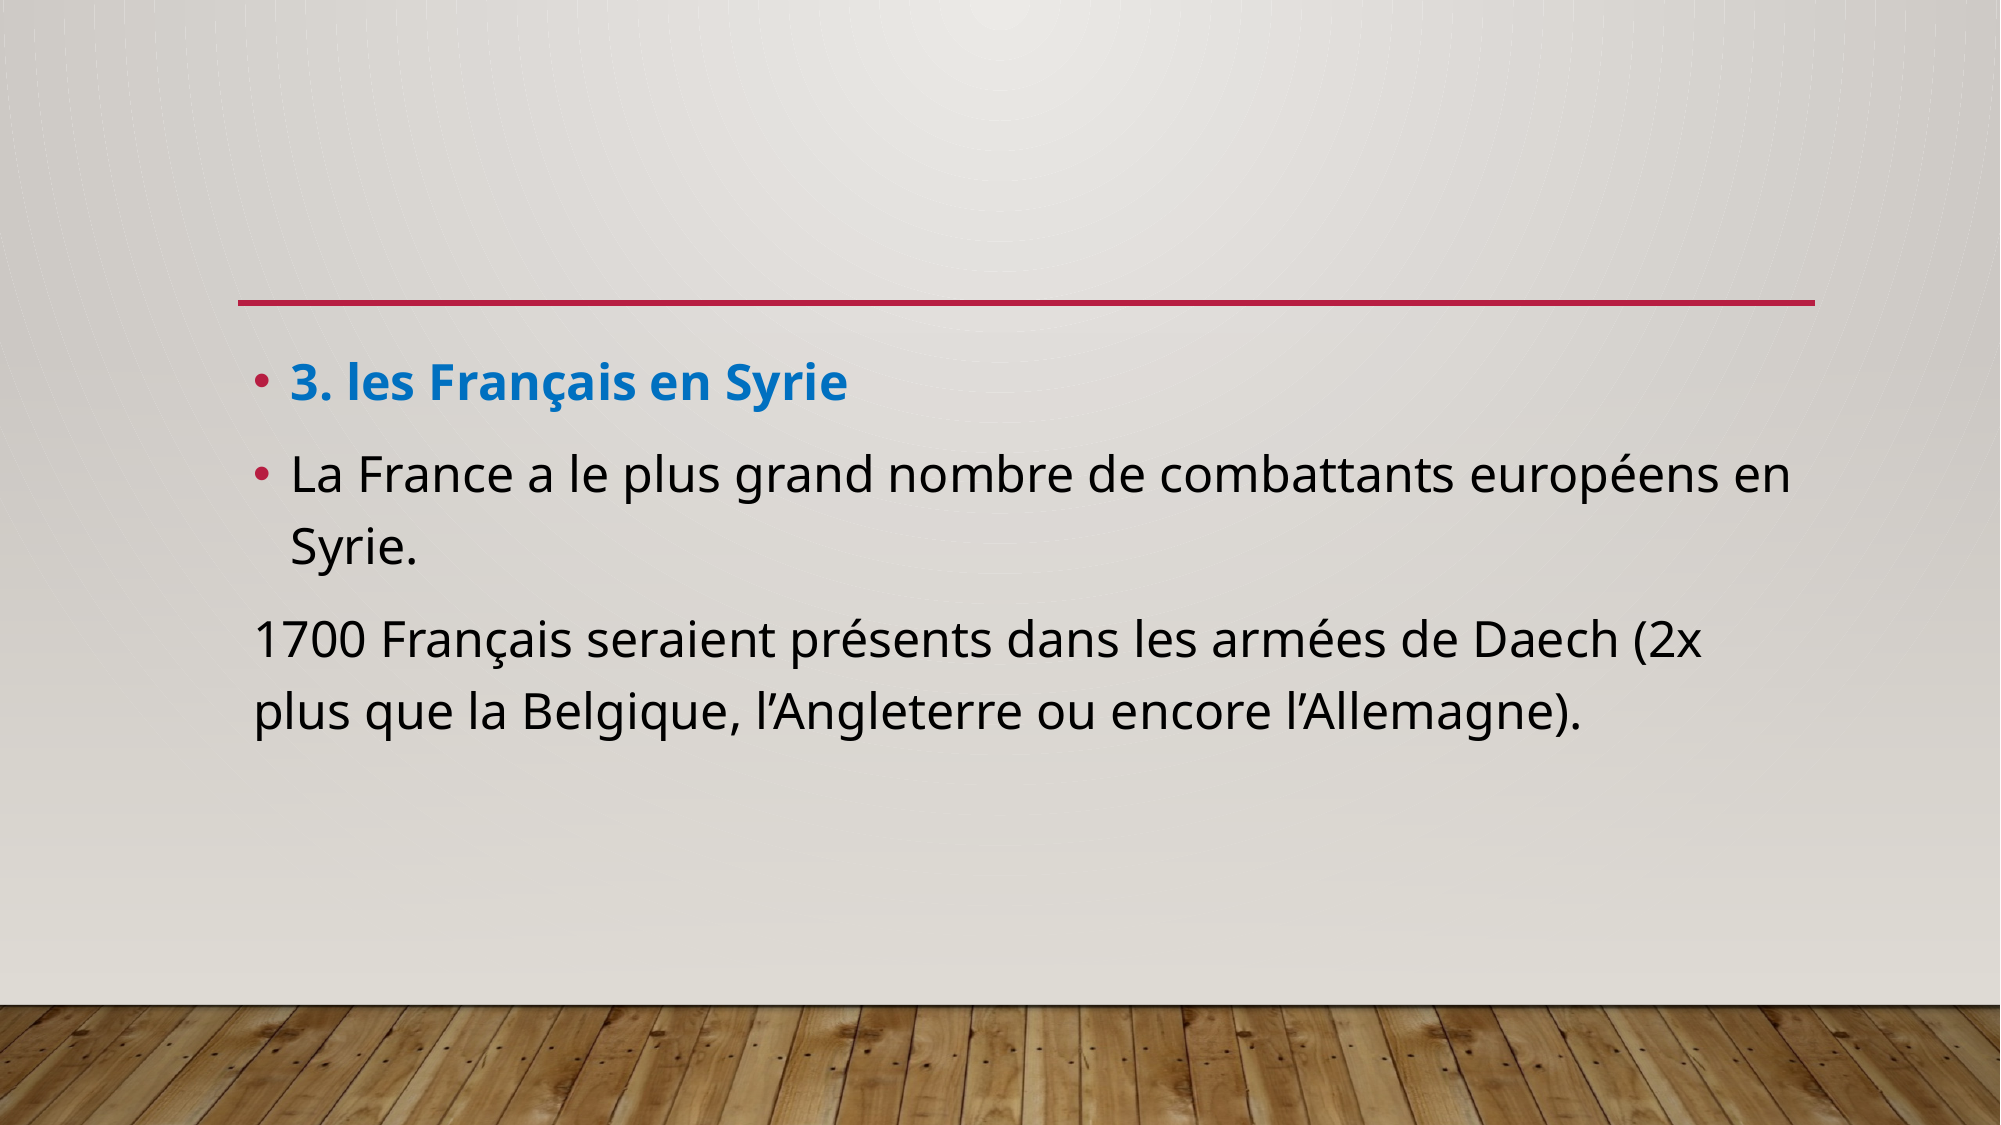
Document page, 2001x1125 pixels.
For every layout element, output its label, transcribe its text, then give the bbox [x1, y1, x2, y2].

picture [0, 1005, 2000, 1125]
list 3. les Français en Syrie La France a le plus grand nombre de combattants européens en Syrie. 1700 Français seraient présents dans les armées de Daech (2x plus que la Belgique, l’Angleterre ou encore l’Allemagne). [238, 330, 1814, 897]
